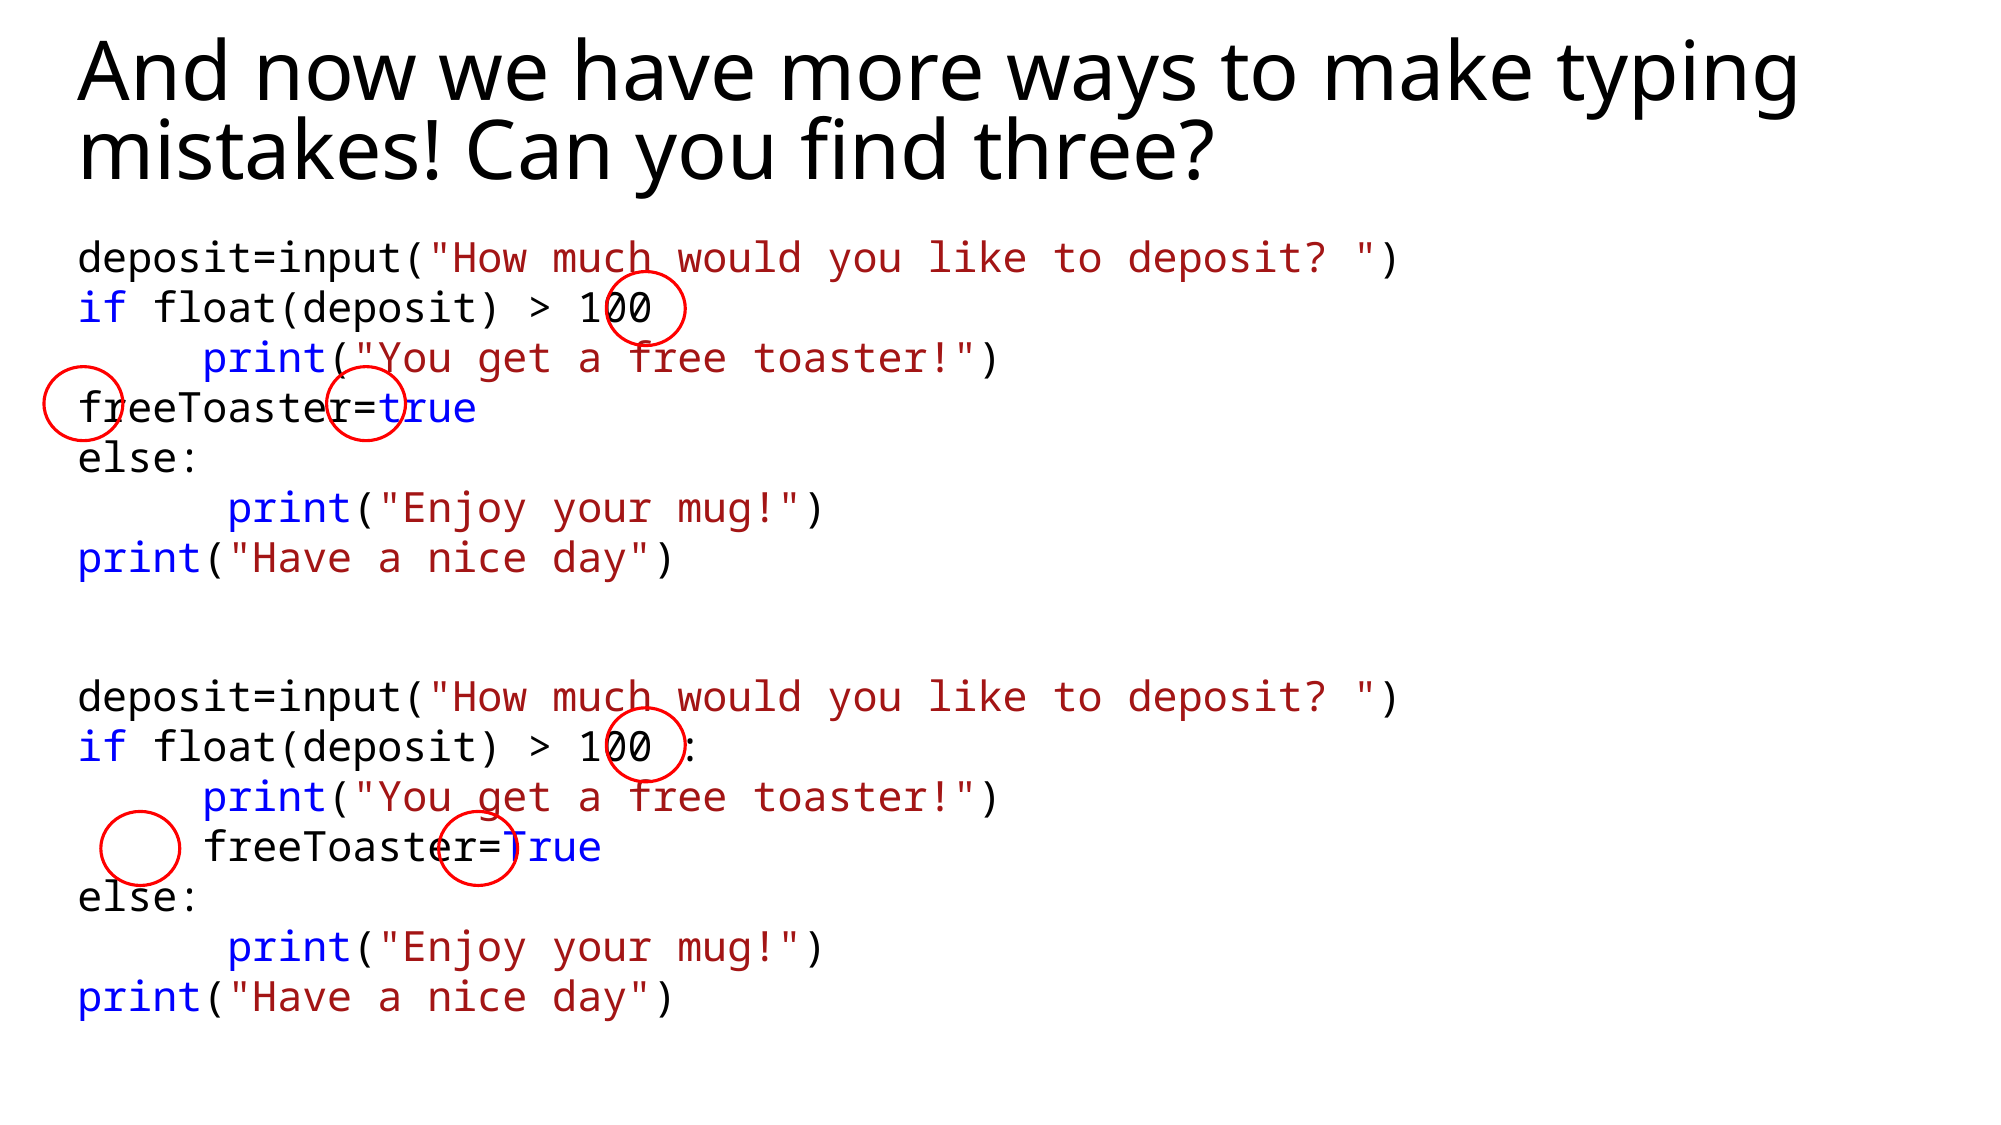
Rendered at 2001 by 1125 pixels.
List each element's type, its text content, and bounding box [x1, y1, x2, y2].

text_box deposit=input("How much would you like to deposit? ") if float(deposit) > 100 : print("You get a free toaster!") freeToaster=True else: print("Enjoy your mug!") print("Have a nice day") [62, 662, 1830, 1098]
text_box [41, 364, 125, 443]
text_box [98, 809, 182, 888]
title And now we have more ways to make typing mistakes! Can you find three? [62, 29, 1953, 205]
text_box [604, 705, 688, 784]
text_box [604, 269, 688, 348]
text_box [436, 809, 520, 888]
text_box deposit=input("How much would you like to deposit? ") if float(deposit) > 100 print("You get a free toaster!") freeToaster=true else: print("Enjoy your mug!") print("Have a nice day") [62, 223, 1830, 659]
text_box [324, 364, 408, 443]
